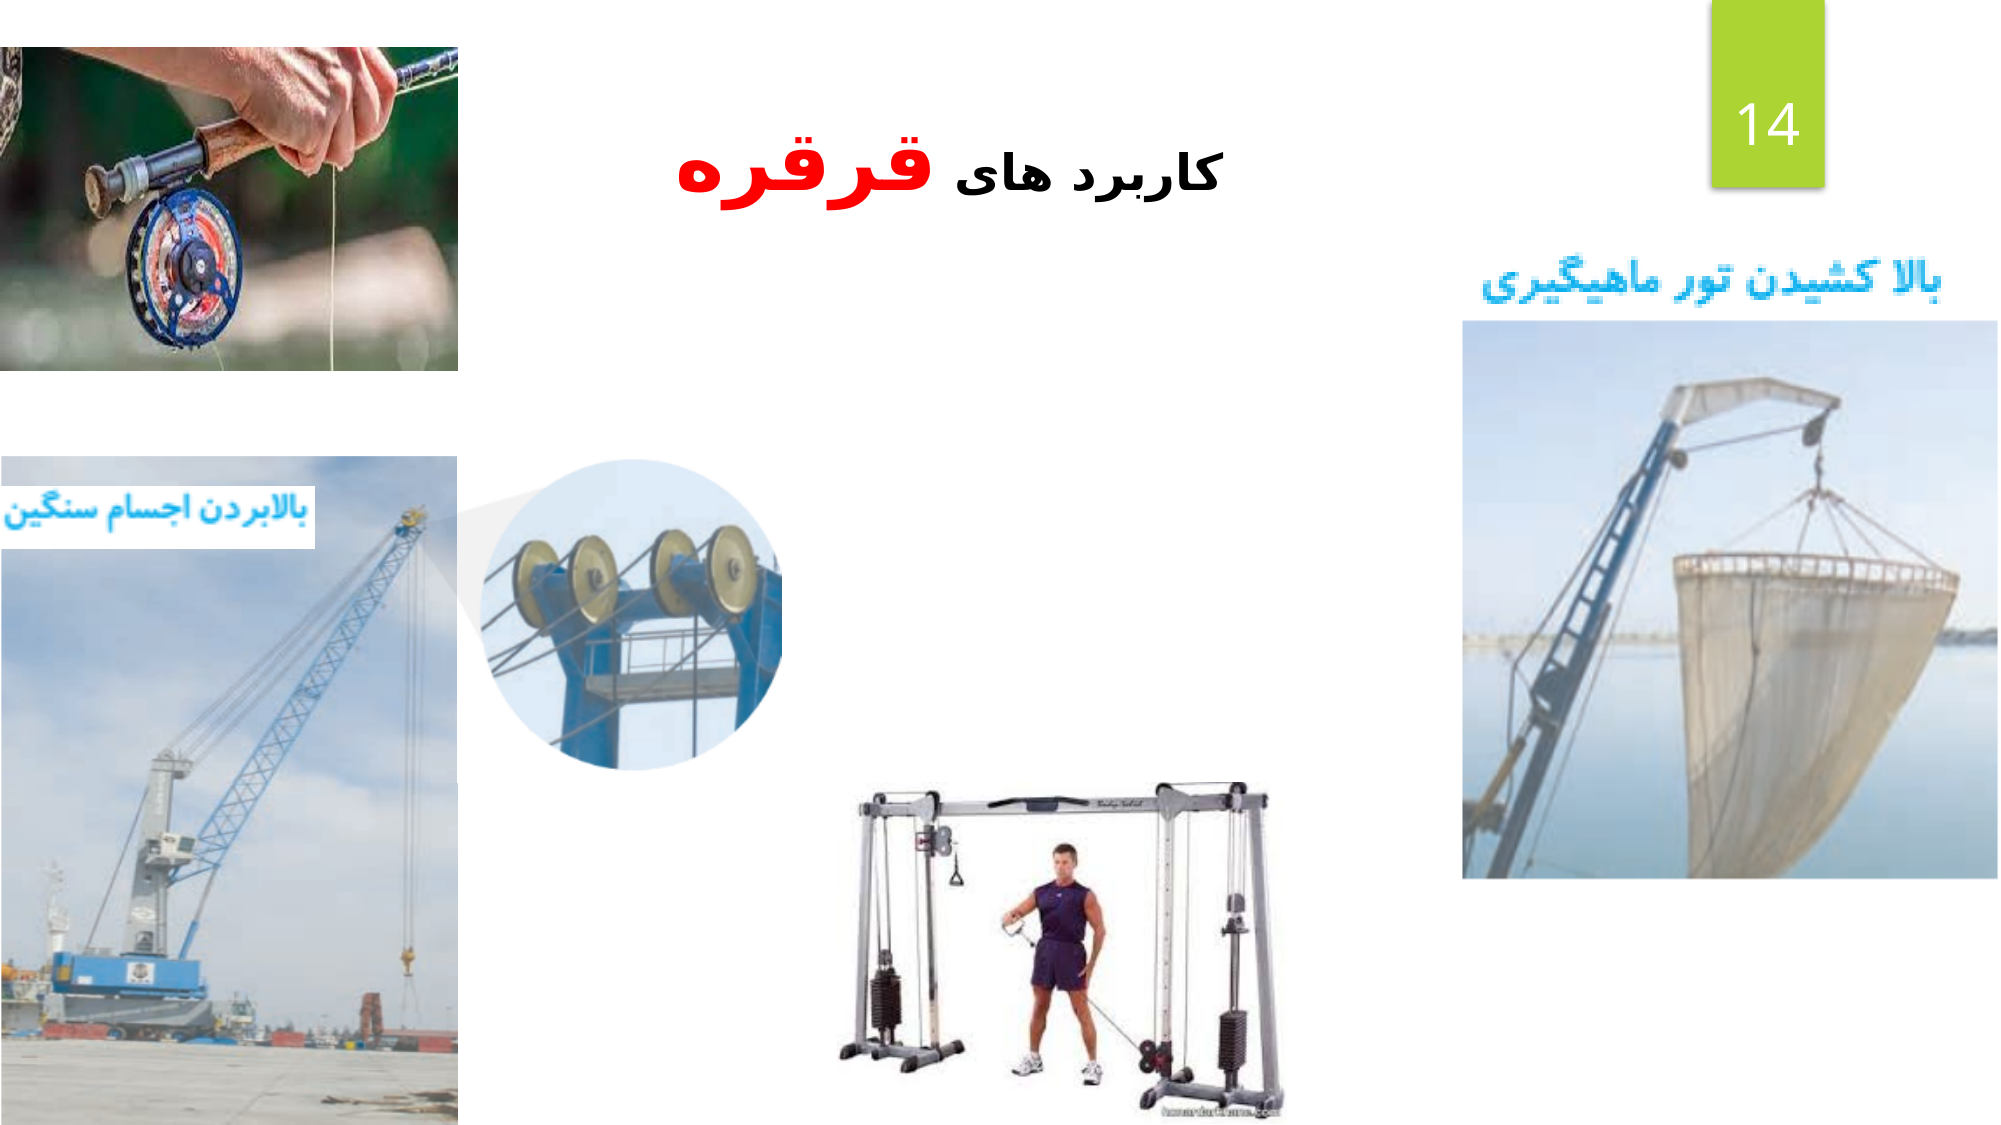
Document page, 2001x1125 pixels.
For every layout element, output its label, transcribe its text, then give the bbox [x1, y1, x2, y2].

picture [837, 782, 1287, 1125]
picture [0, 455, 782, 1125]
picture [0, 46, 458, 371]
picture [1480, 244, 1945, 313]
text_box کاربرد های قرقره [478, 0, 1240, 216]
picture [1461, 319, 2000, 885]
slide_number 14 [1698, 48, 1836, 175]
